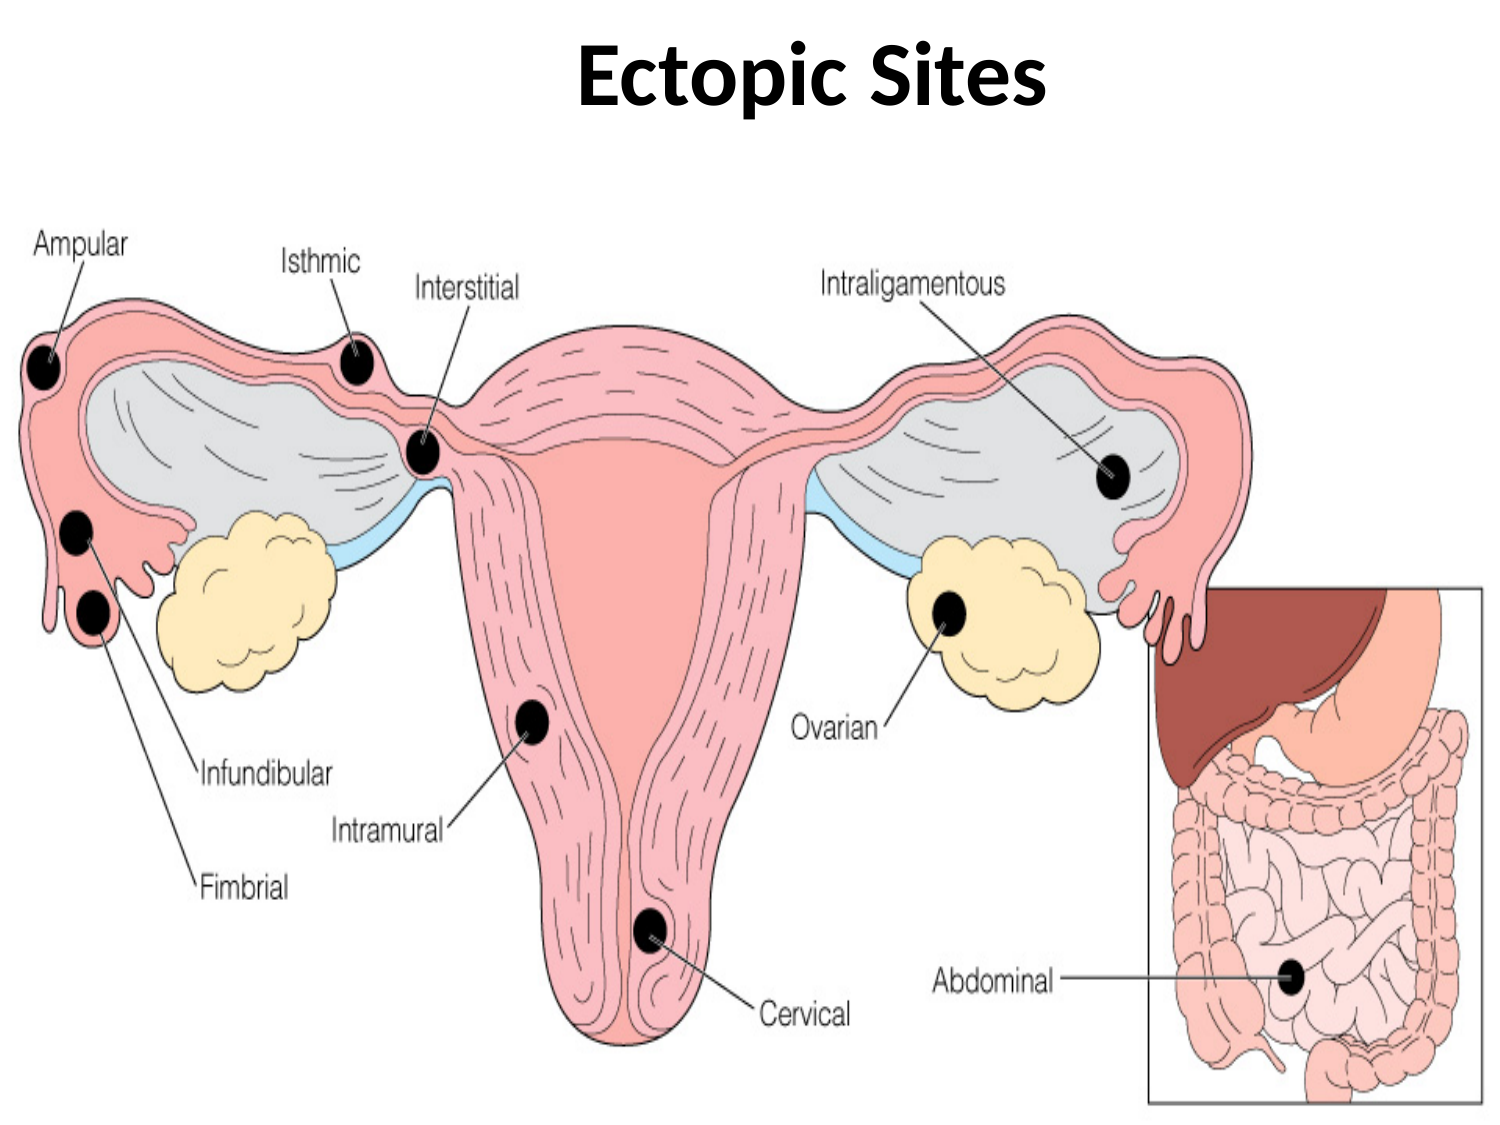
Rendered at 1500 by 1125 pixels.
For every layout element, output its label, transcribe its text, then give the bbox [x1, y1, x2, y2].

picture [0, 212, 1500, 1125]
title Ectopic Sites [174, 0, 1450, 138]
